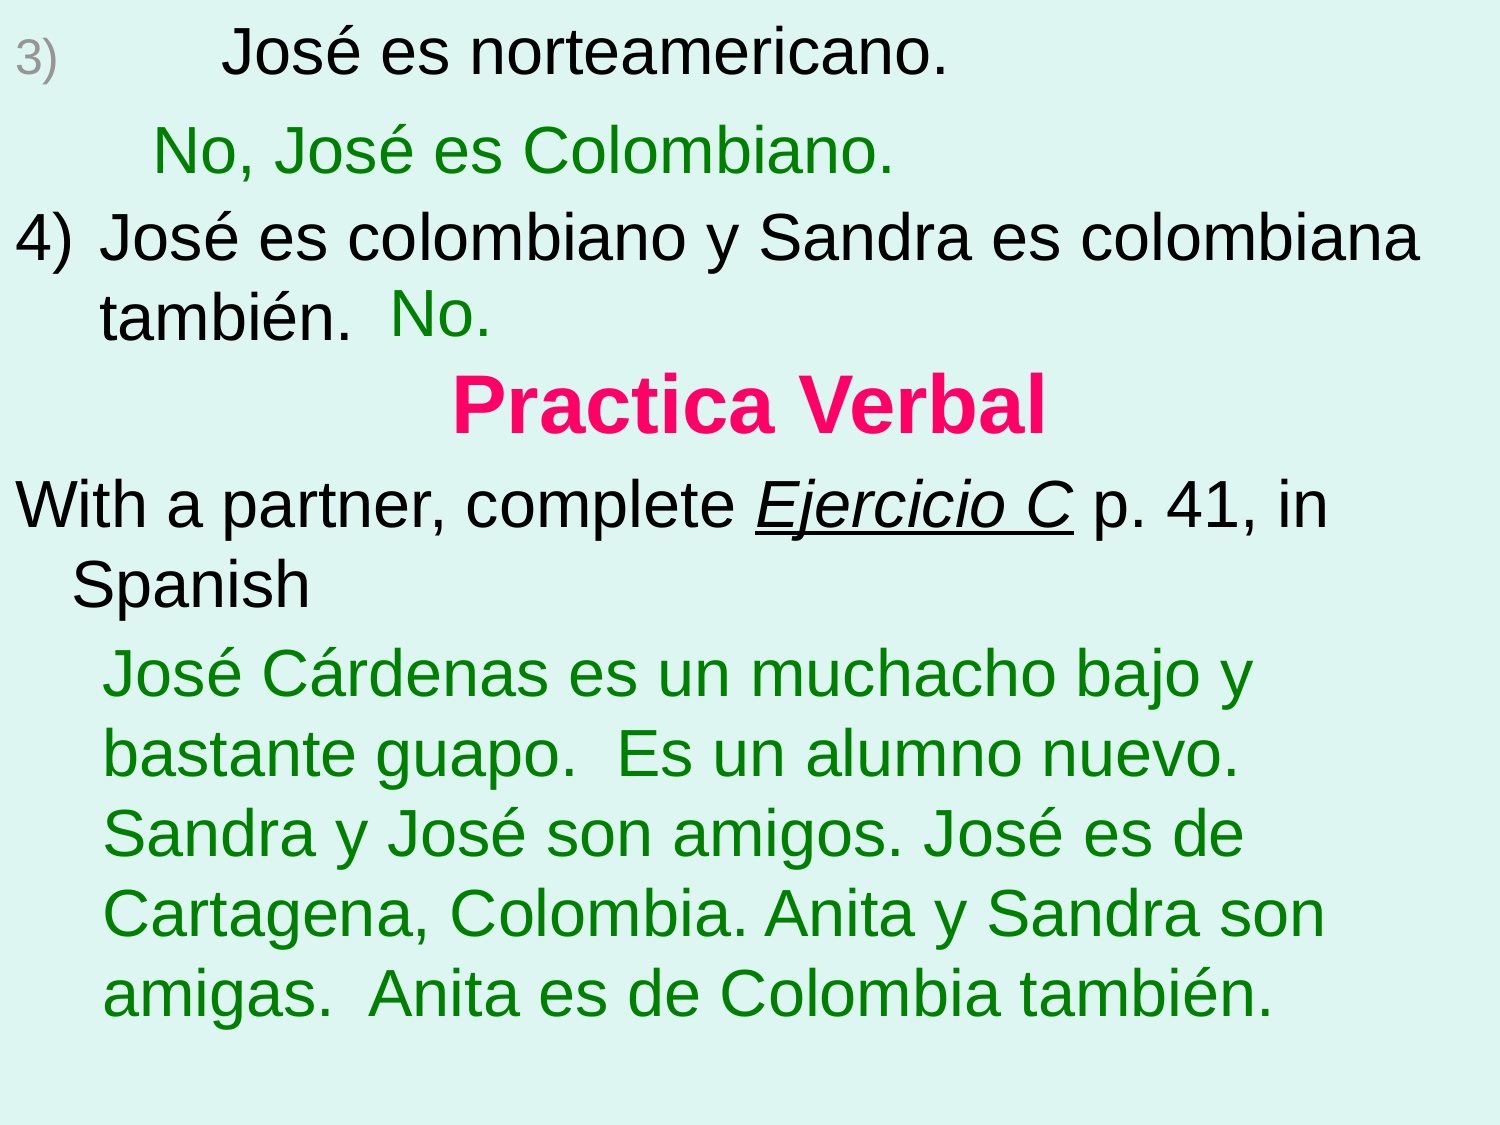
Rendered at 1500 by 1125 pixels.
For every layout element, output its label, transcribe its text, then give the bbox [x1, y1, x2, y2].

text_box José Cárdenas es un muchacho bajo y bastante guapo. Es un alumno nuevo. Sandra y José son amigos. José es de Cartagena, Colombia. Anita y Sandra son amigas. Anita es de Colombia también. [87, 622, 1413, 1038]
text_box No, José es Colombiano. [137, 99, 1363, 195]
list 3) José es norteamericano. José es colombiano y Sandra es colombiana también. With a partner, complete Ejercicio C p. 41, in Spanish [0, 0, 1500, 943]
title Practica Verbal [37, 324, 1463, 475]
text_box No. [375, 262, 800, 324]
